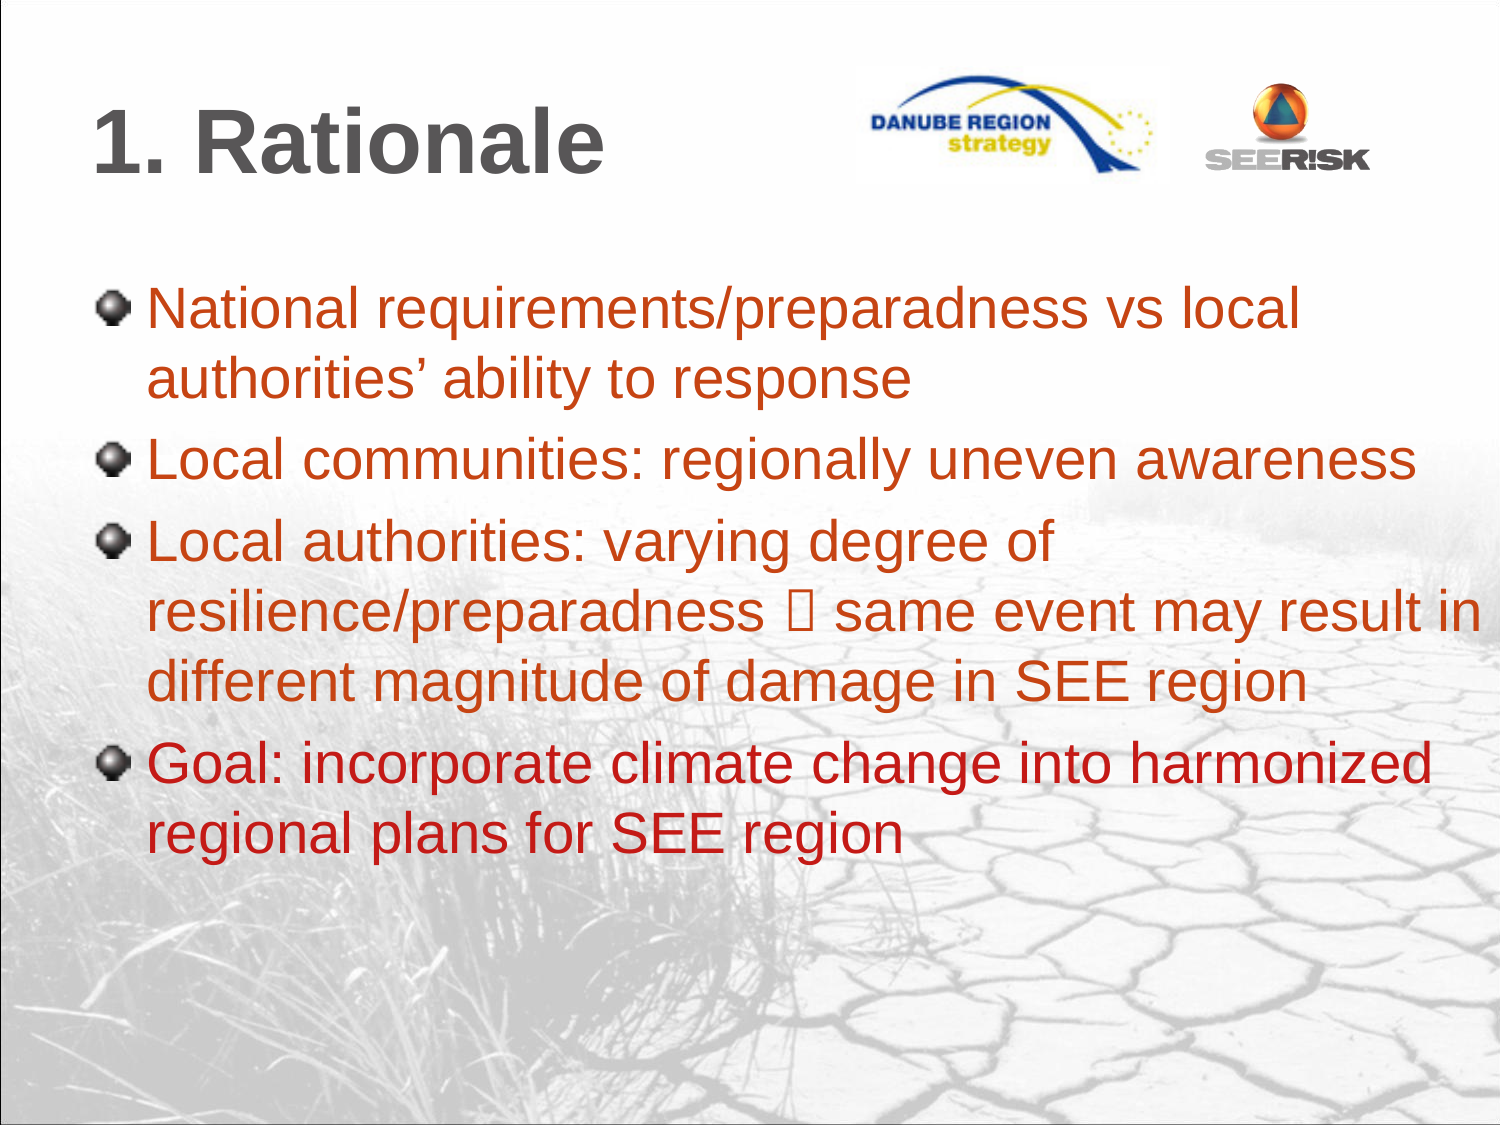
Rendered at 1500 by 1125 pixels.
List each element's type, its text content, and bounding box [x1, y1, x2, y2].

picture [90, 436, 131, 477]
picture [0, 0, 1500, 1125]
title 1. Rationale [76, 42, 1237, 231]
picture [90, 739, 131, 781]
list National requirements/preparadness vs local authorities’ ability to response Local communities: regionally uneven awareness Local authorities: varying degree of resilience/preparadness  same event may result in different magnitude of damage in SEE region Goal: incorporate climate change into harmonized regional plans for SEE region [74, 262, 1500, 1006]
picture [90, 517, 131, 559]
picture [90, 284, 131, 326]
